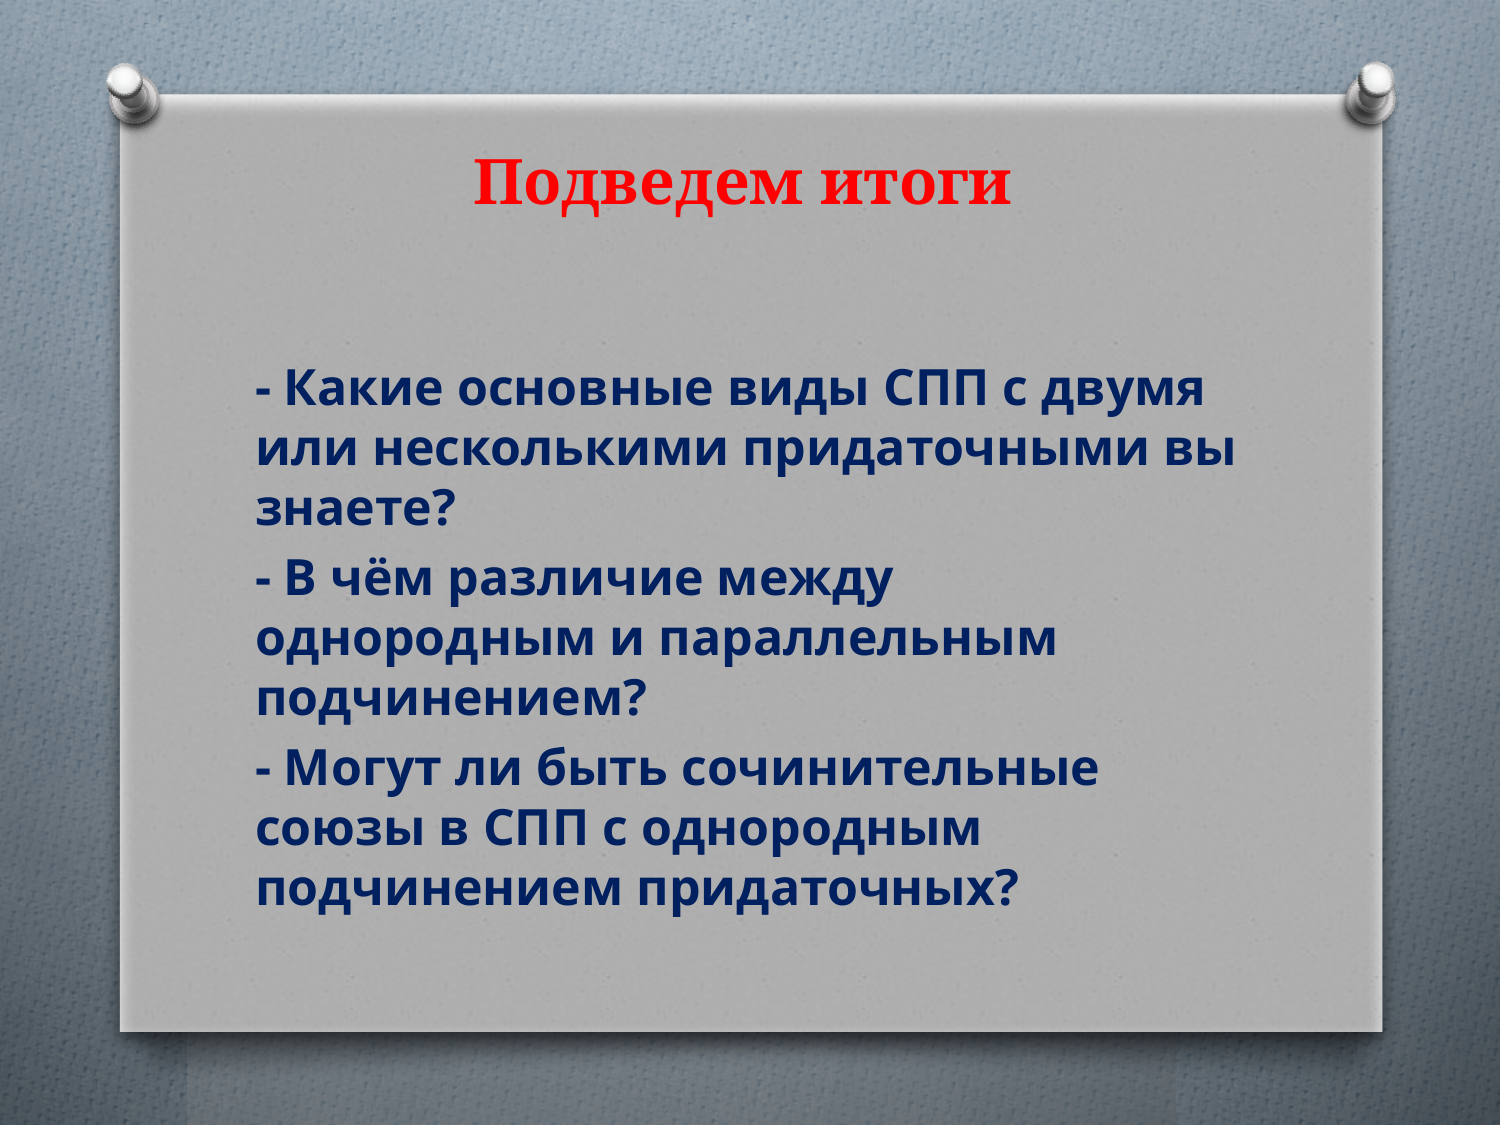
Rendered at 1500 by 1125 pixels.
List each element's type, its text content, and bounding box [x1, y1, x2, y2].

title Подведем итоги [179, 134, 1323, 332]
picture [75, 29, 198, 153]
list - Какие основные виды СПП с двумя или несколькими придаточными вы знаете? - В чём различие между однородным и параллельным подчинением? - Могут ли быть сочинительные союзы в СПП с однородным подчинением придаточных? [240, 347, 1257, 939]
picture [1317, 35, 1439, 156]
